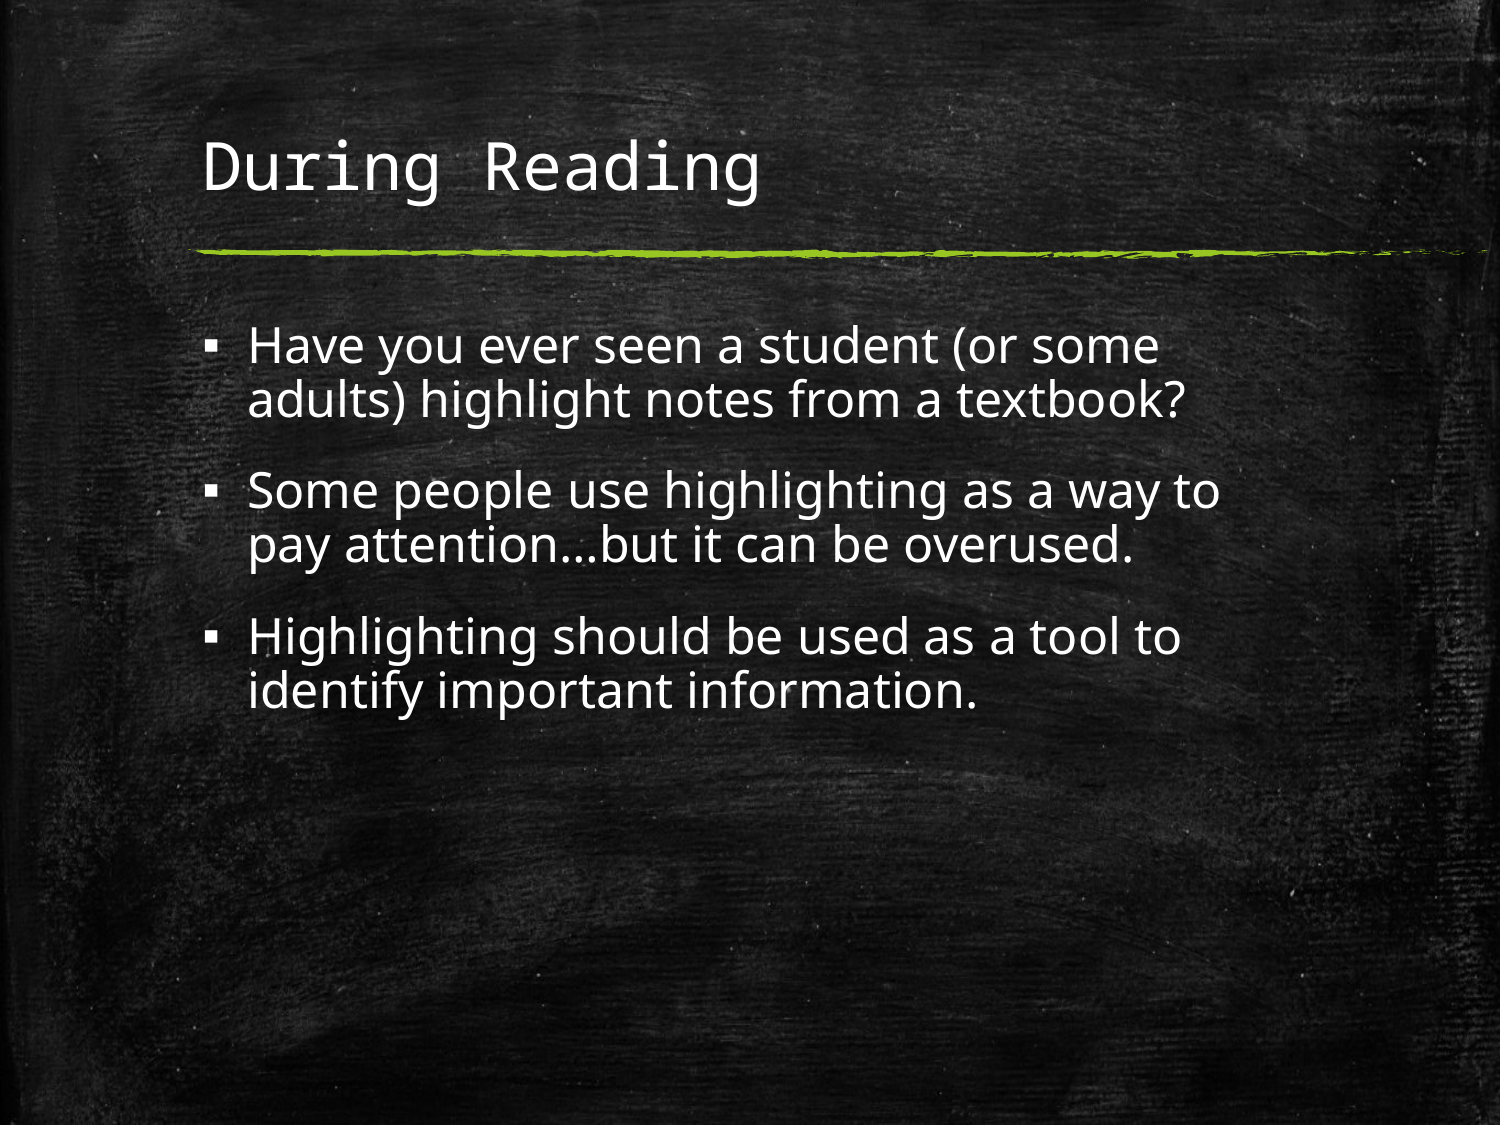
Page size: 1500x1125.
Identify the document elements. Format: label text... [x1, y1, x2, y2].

list Have you ever seen a student (or some adults) highlight notes from a textbook? Some people use highlighting as a way to pay attention…but it can be overused. Highlighting should be used as a tool to identify important information. [187, 312, 1313, 1013]
title During Reading [187, 45, 1313, 213]
